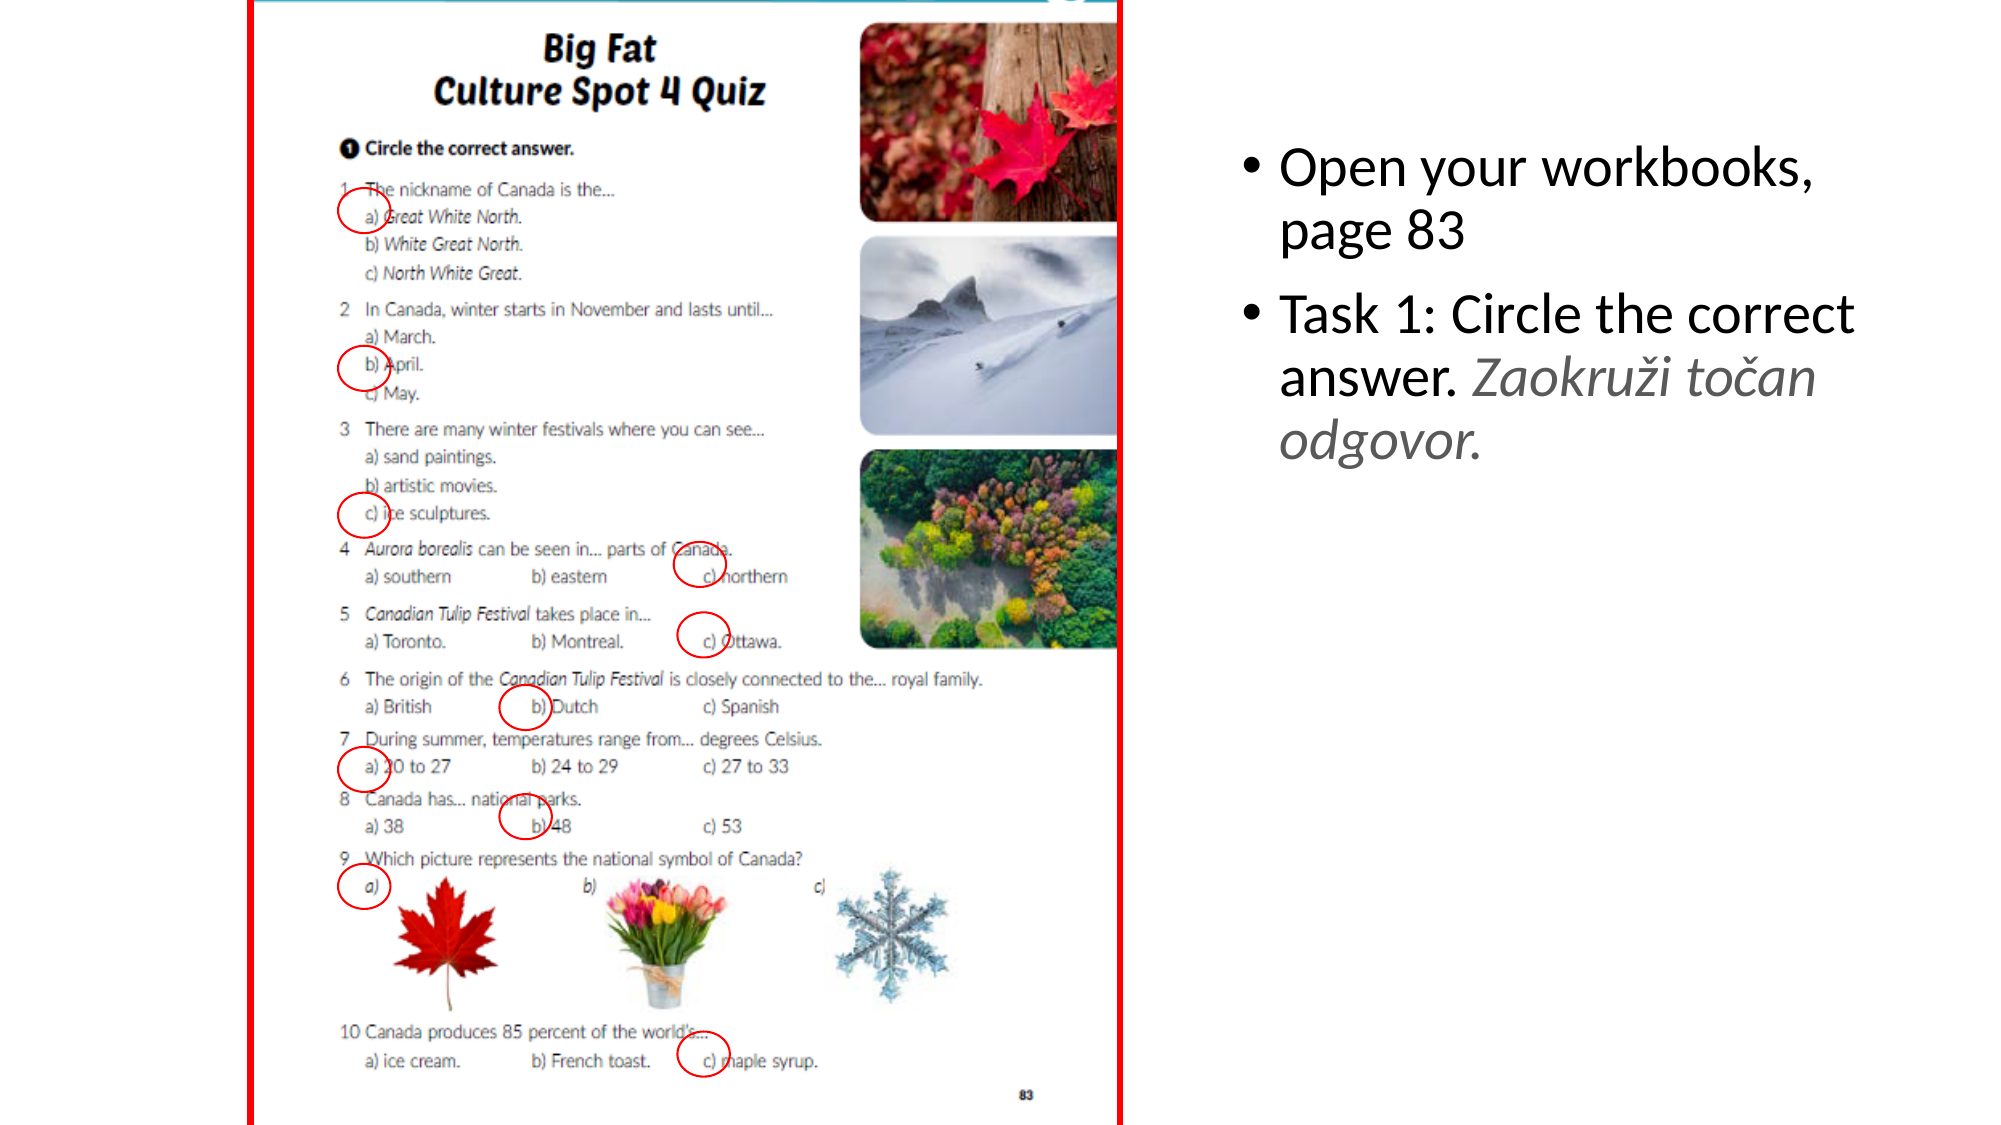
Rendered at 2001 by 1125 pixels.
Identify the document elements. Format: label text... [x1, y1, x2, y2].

picture [253, 0, 1118, 1125]
list Open your workbooks, page 83 Task 1: Circle the correct answer. Zaokruži točan odgovor. [1226, 129, 1904, 563]
